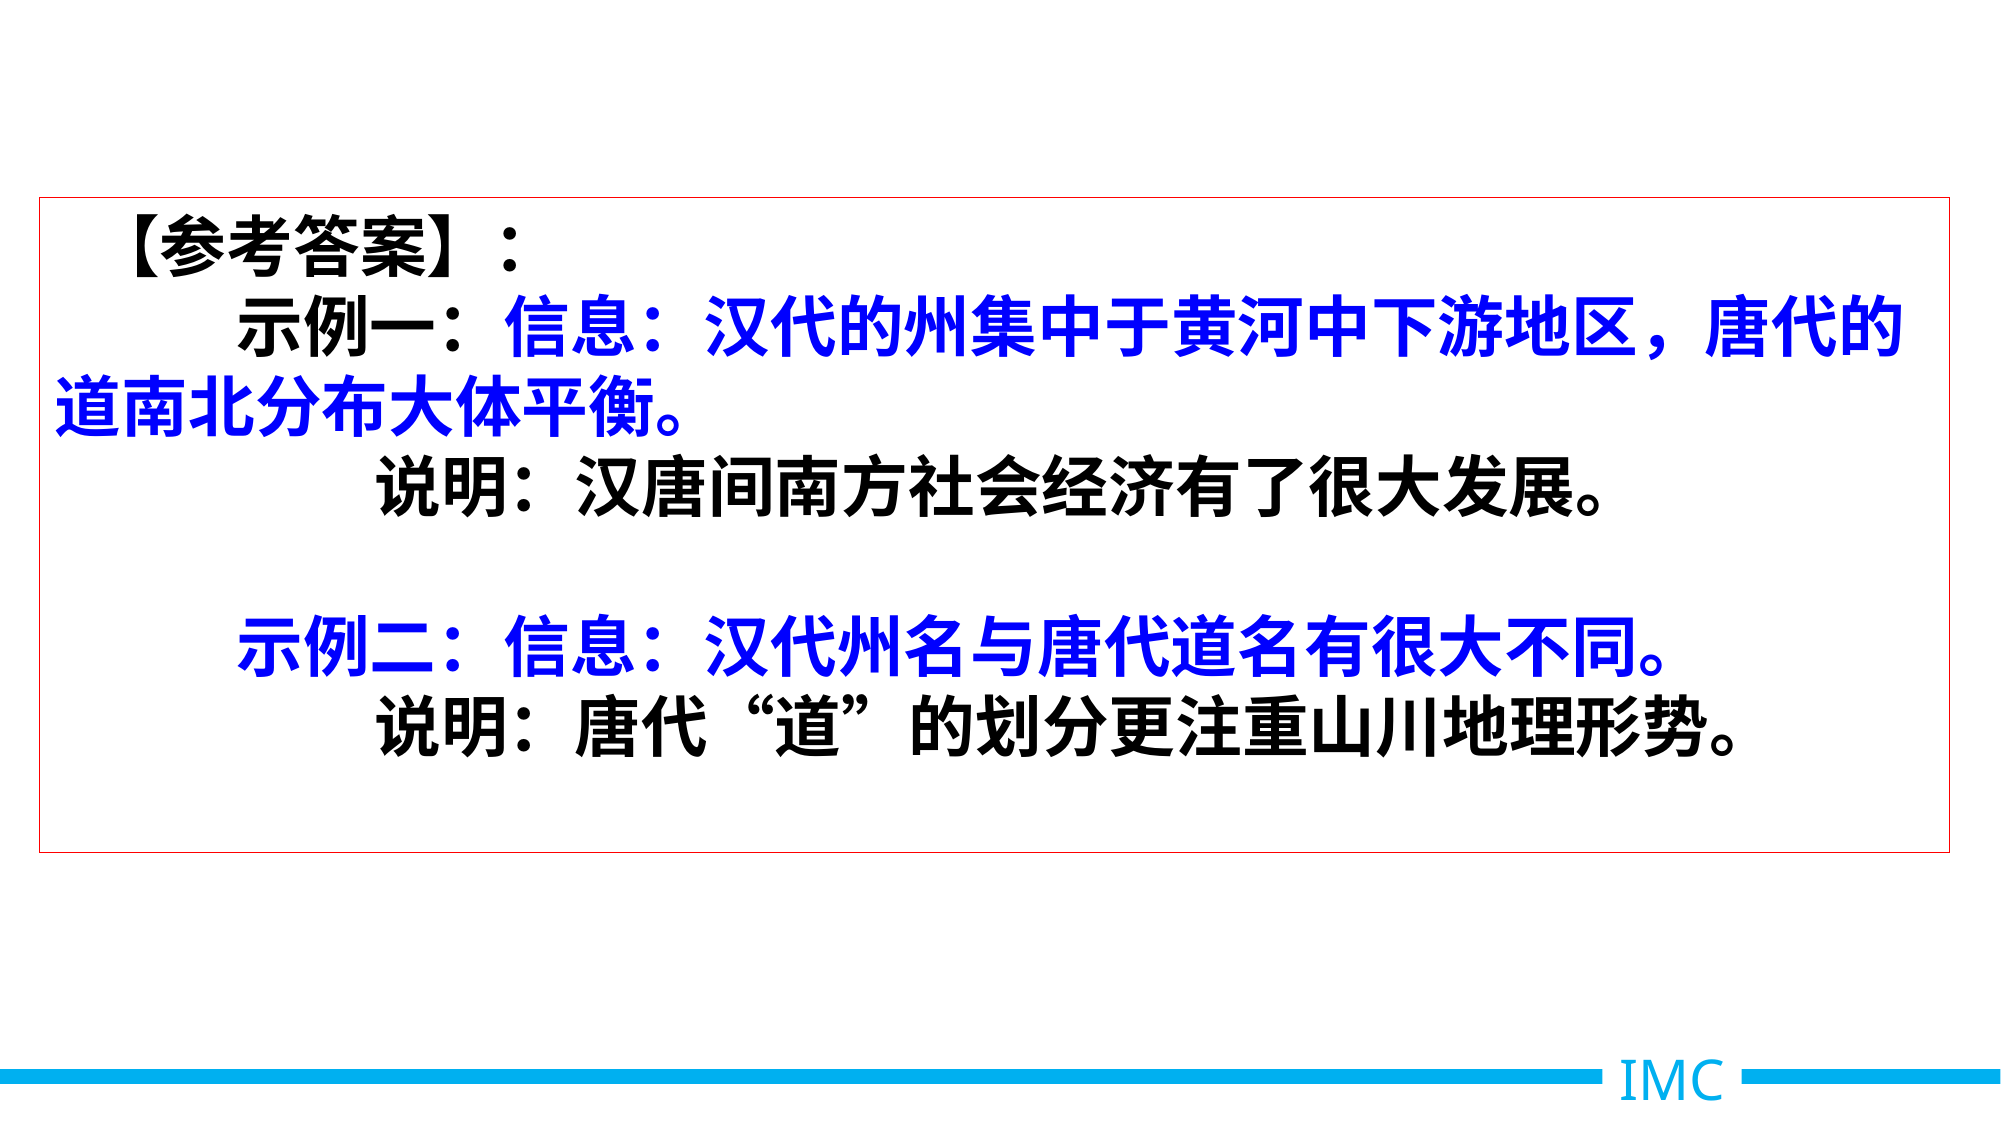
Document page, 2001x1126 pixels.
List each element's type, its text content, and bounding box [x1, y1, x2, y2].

text_box 【参考答案】： 示例一：信息：汉代的州集中于黄河中下游地区，唐代的道南北分布大体平衡。 说明：汉唐间南方社会经济有了很大发展。 示例二：信息：汉代州名与唐代道名有很大不同。 说明：唐代“道”的划分更注重山川地理形势。 [39, 197, 1950, 853]
